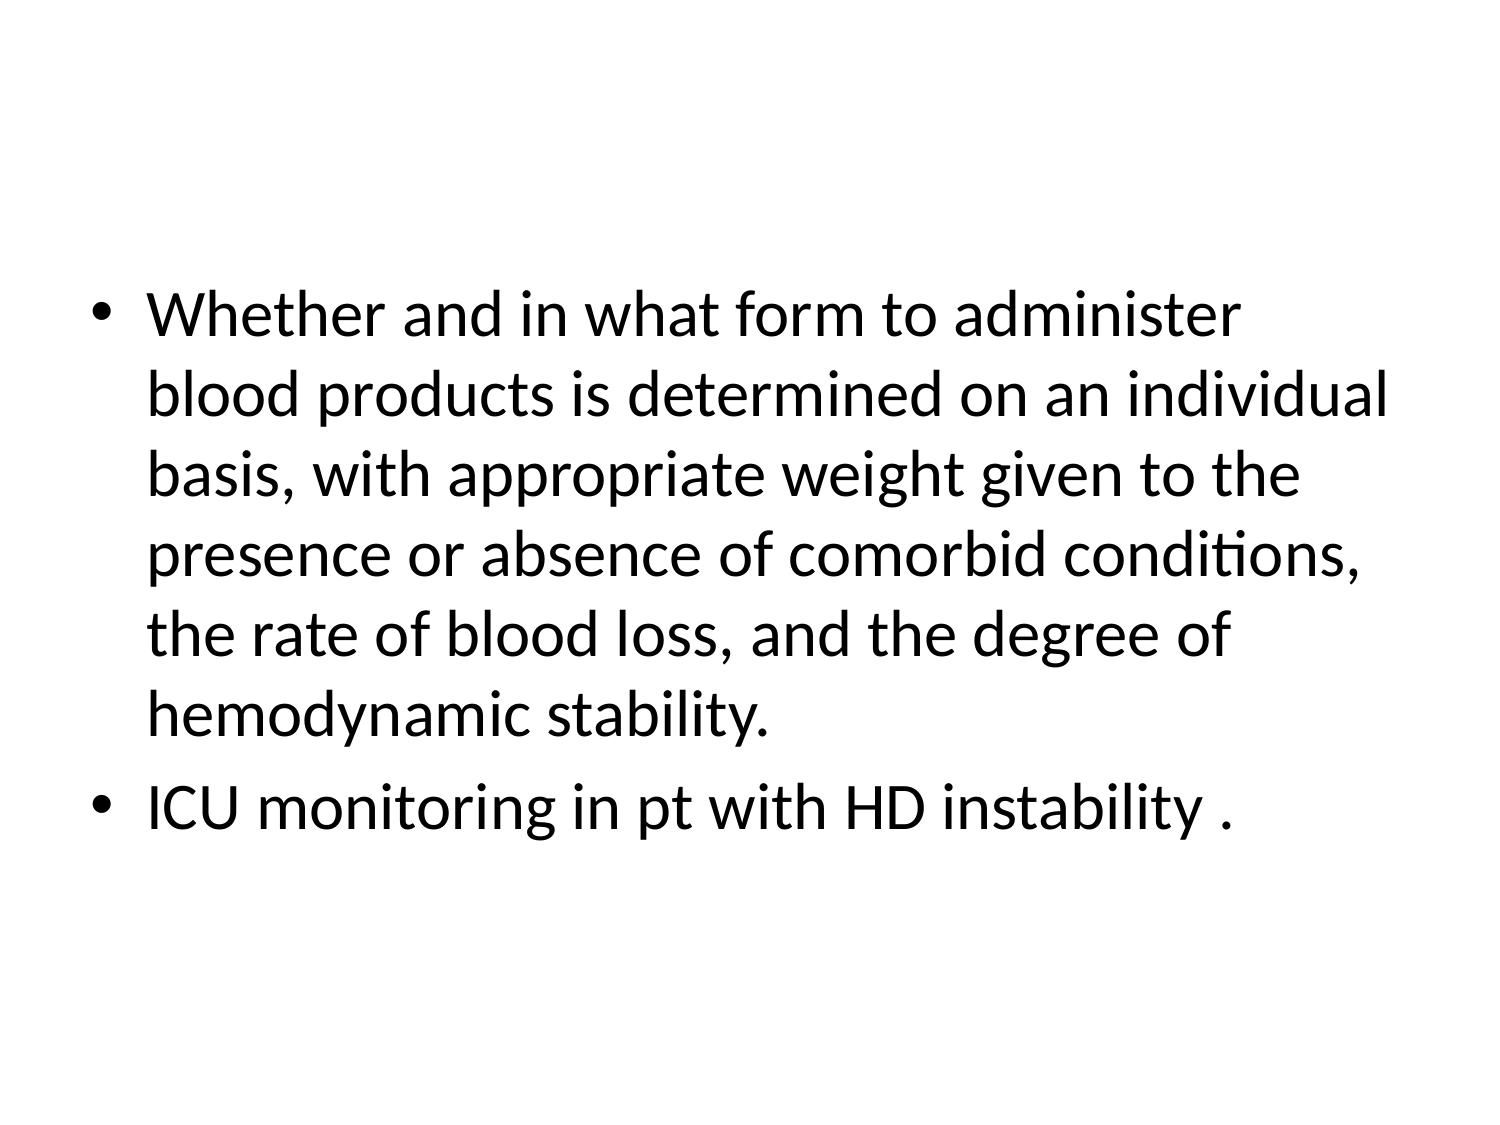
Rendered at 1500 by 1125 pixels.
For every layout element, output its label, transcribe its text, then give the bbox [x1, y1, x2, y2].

list Whether and in what form to administer blood products is determined on an individual basis, with appropriate weight given to the presence or absence of comorbid conditions, the rate of blood loss, and the degree of hemodynamic stability. ICU monitoring in pt with HD instability . [75, 262, 1425, 1005]
